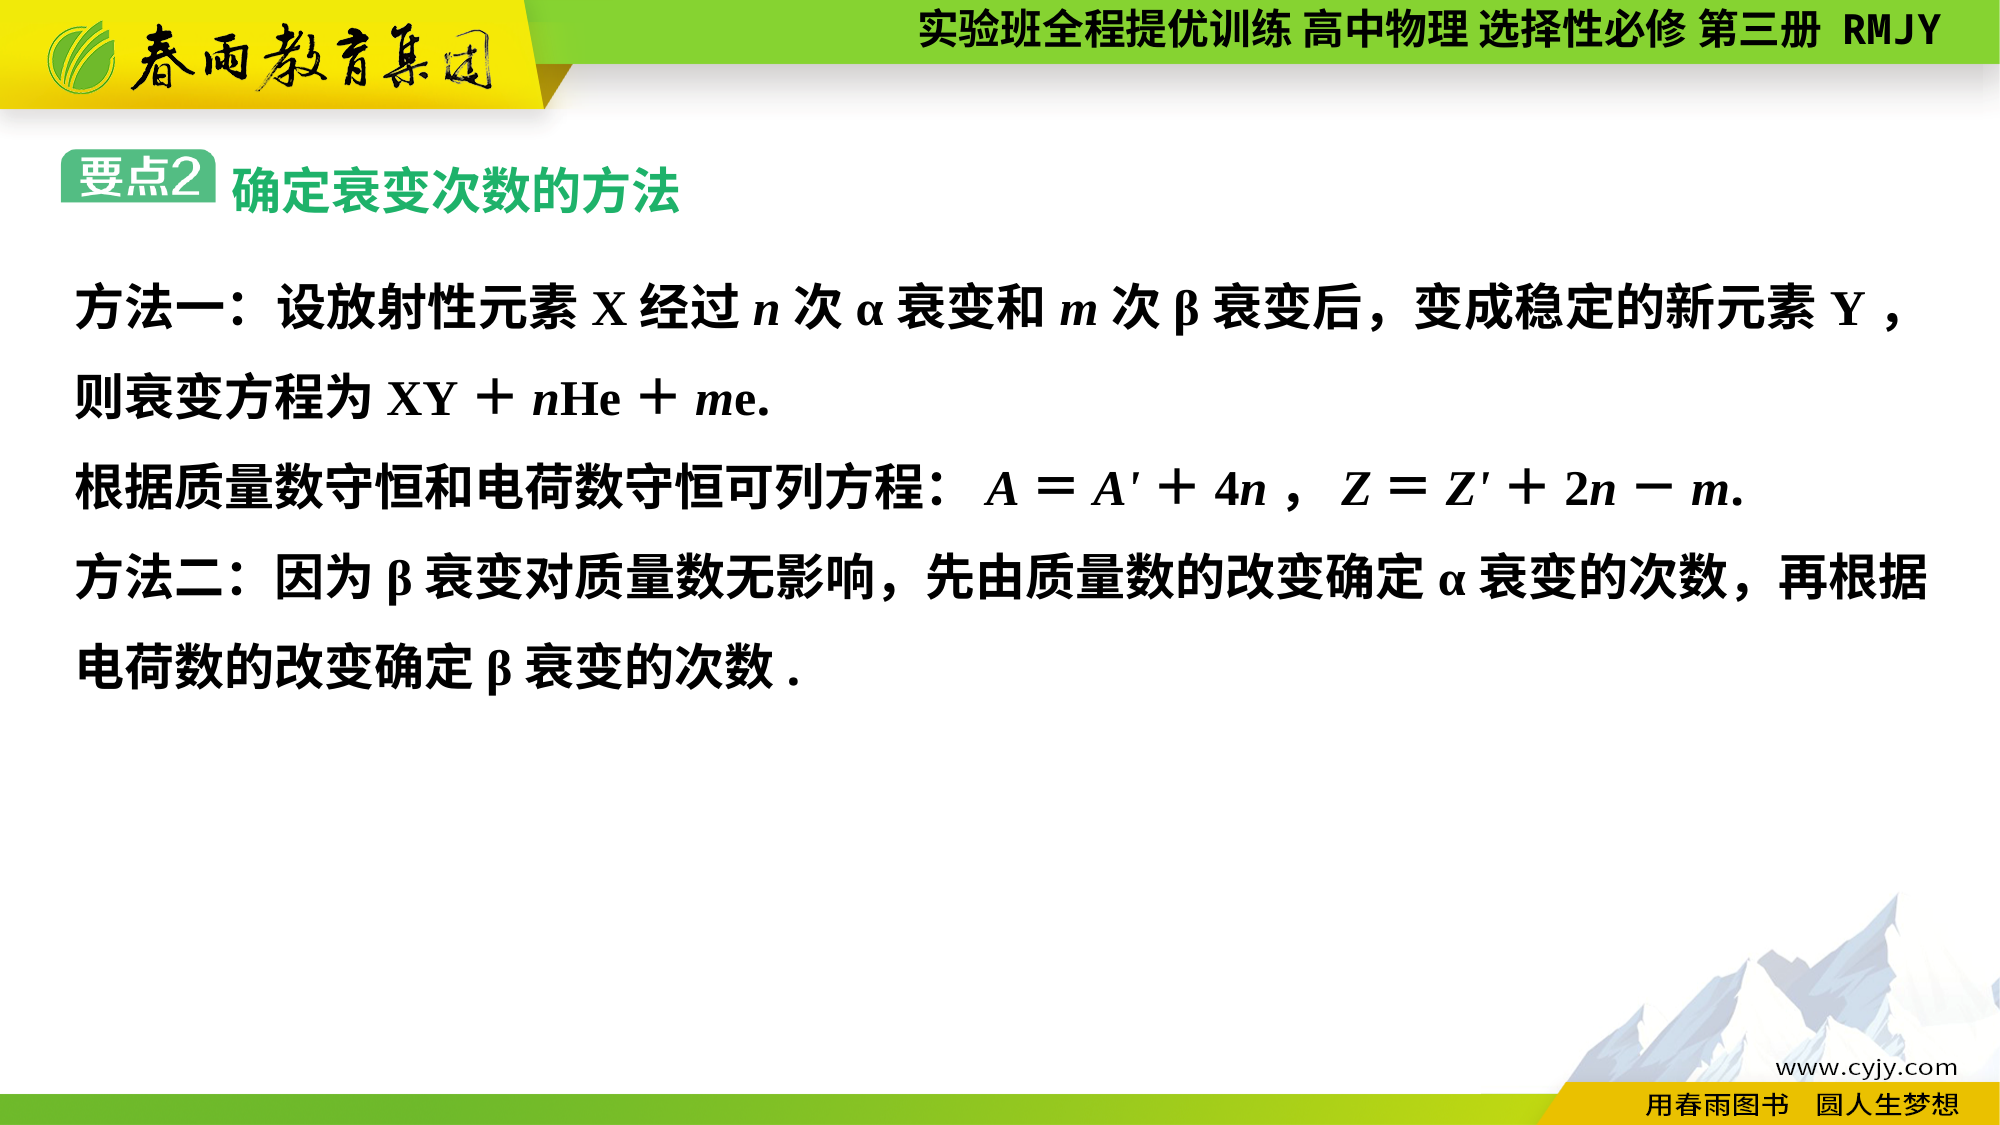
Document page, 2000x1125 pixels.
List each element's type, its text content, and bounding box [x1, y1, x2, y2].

picture [0, 0, 2000, 1125]
text_box 确定衰变次数的方法 [216, 122, 1944, 228]
